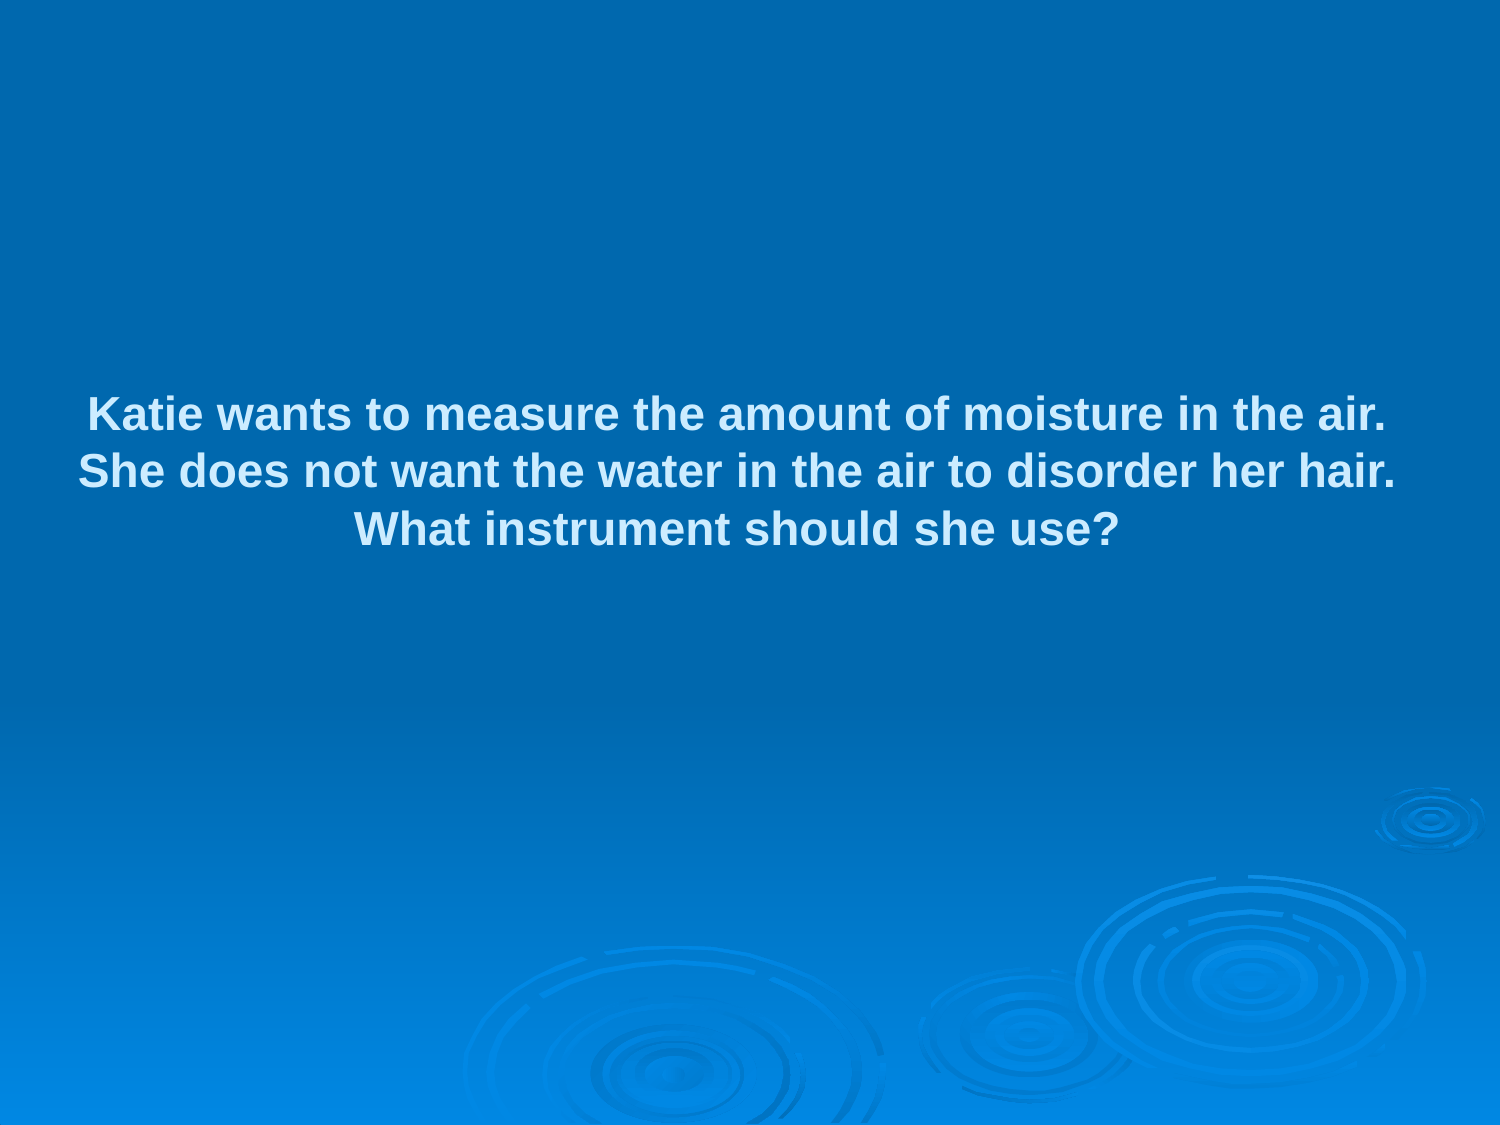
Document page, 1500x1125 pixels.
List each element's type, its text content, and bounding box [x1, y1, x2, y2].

title Katie wants to measure the amount of moisture in the air. She does not want the water in the air to disorder her hair. What instrument should she use? [61, 374, 1413, 563]
